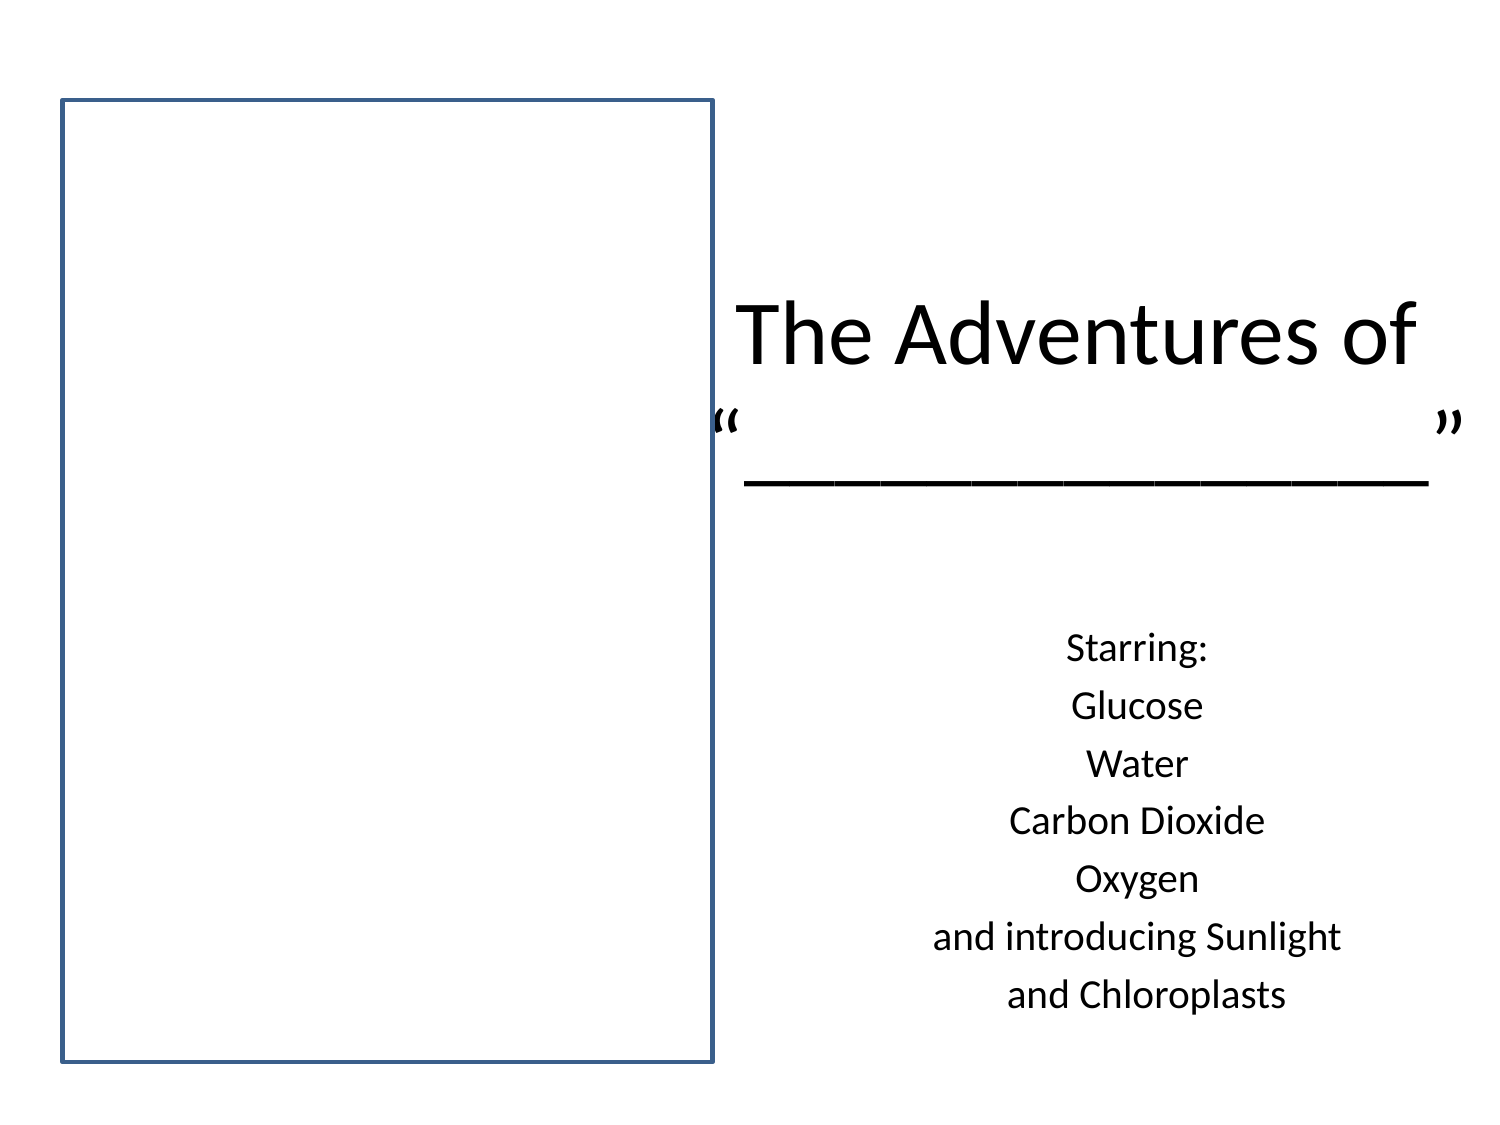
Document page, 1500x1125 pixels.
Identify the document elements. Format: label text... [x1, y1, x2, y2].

subtitle Starring: Glucose Water Carbon Dioxide Oxygen and introducing Sunlight and Chloroplasts [715, 612, 1500, 1025]
title The Adventures of “_______________” [715, 262, 1500, 504]
text_box [60, 98, 715, 1064]
